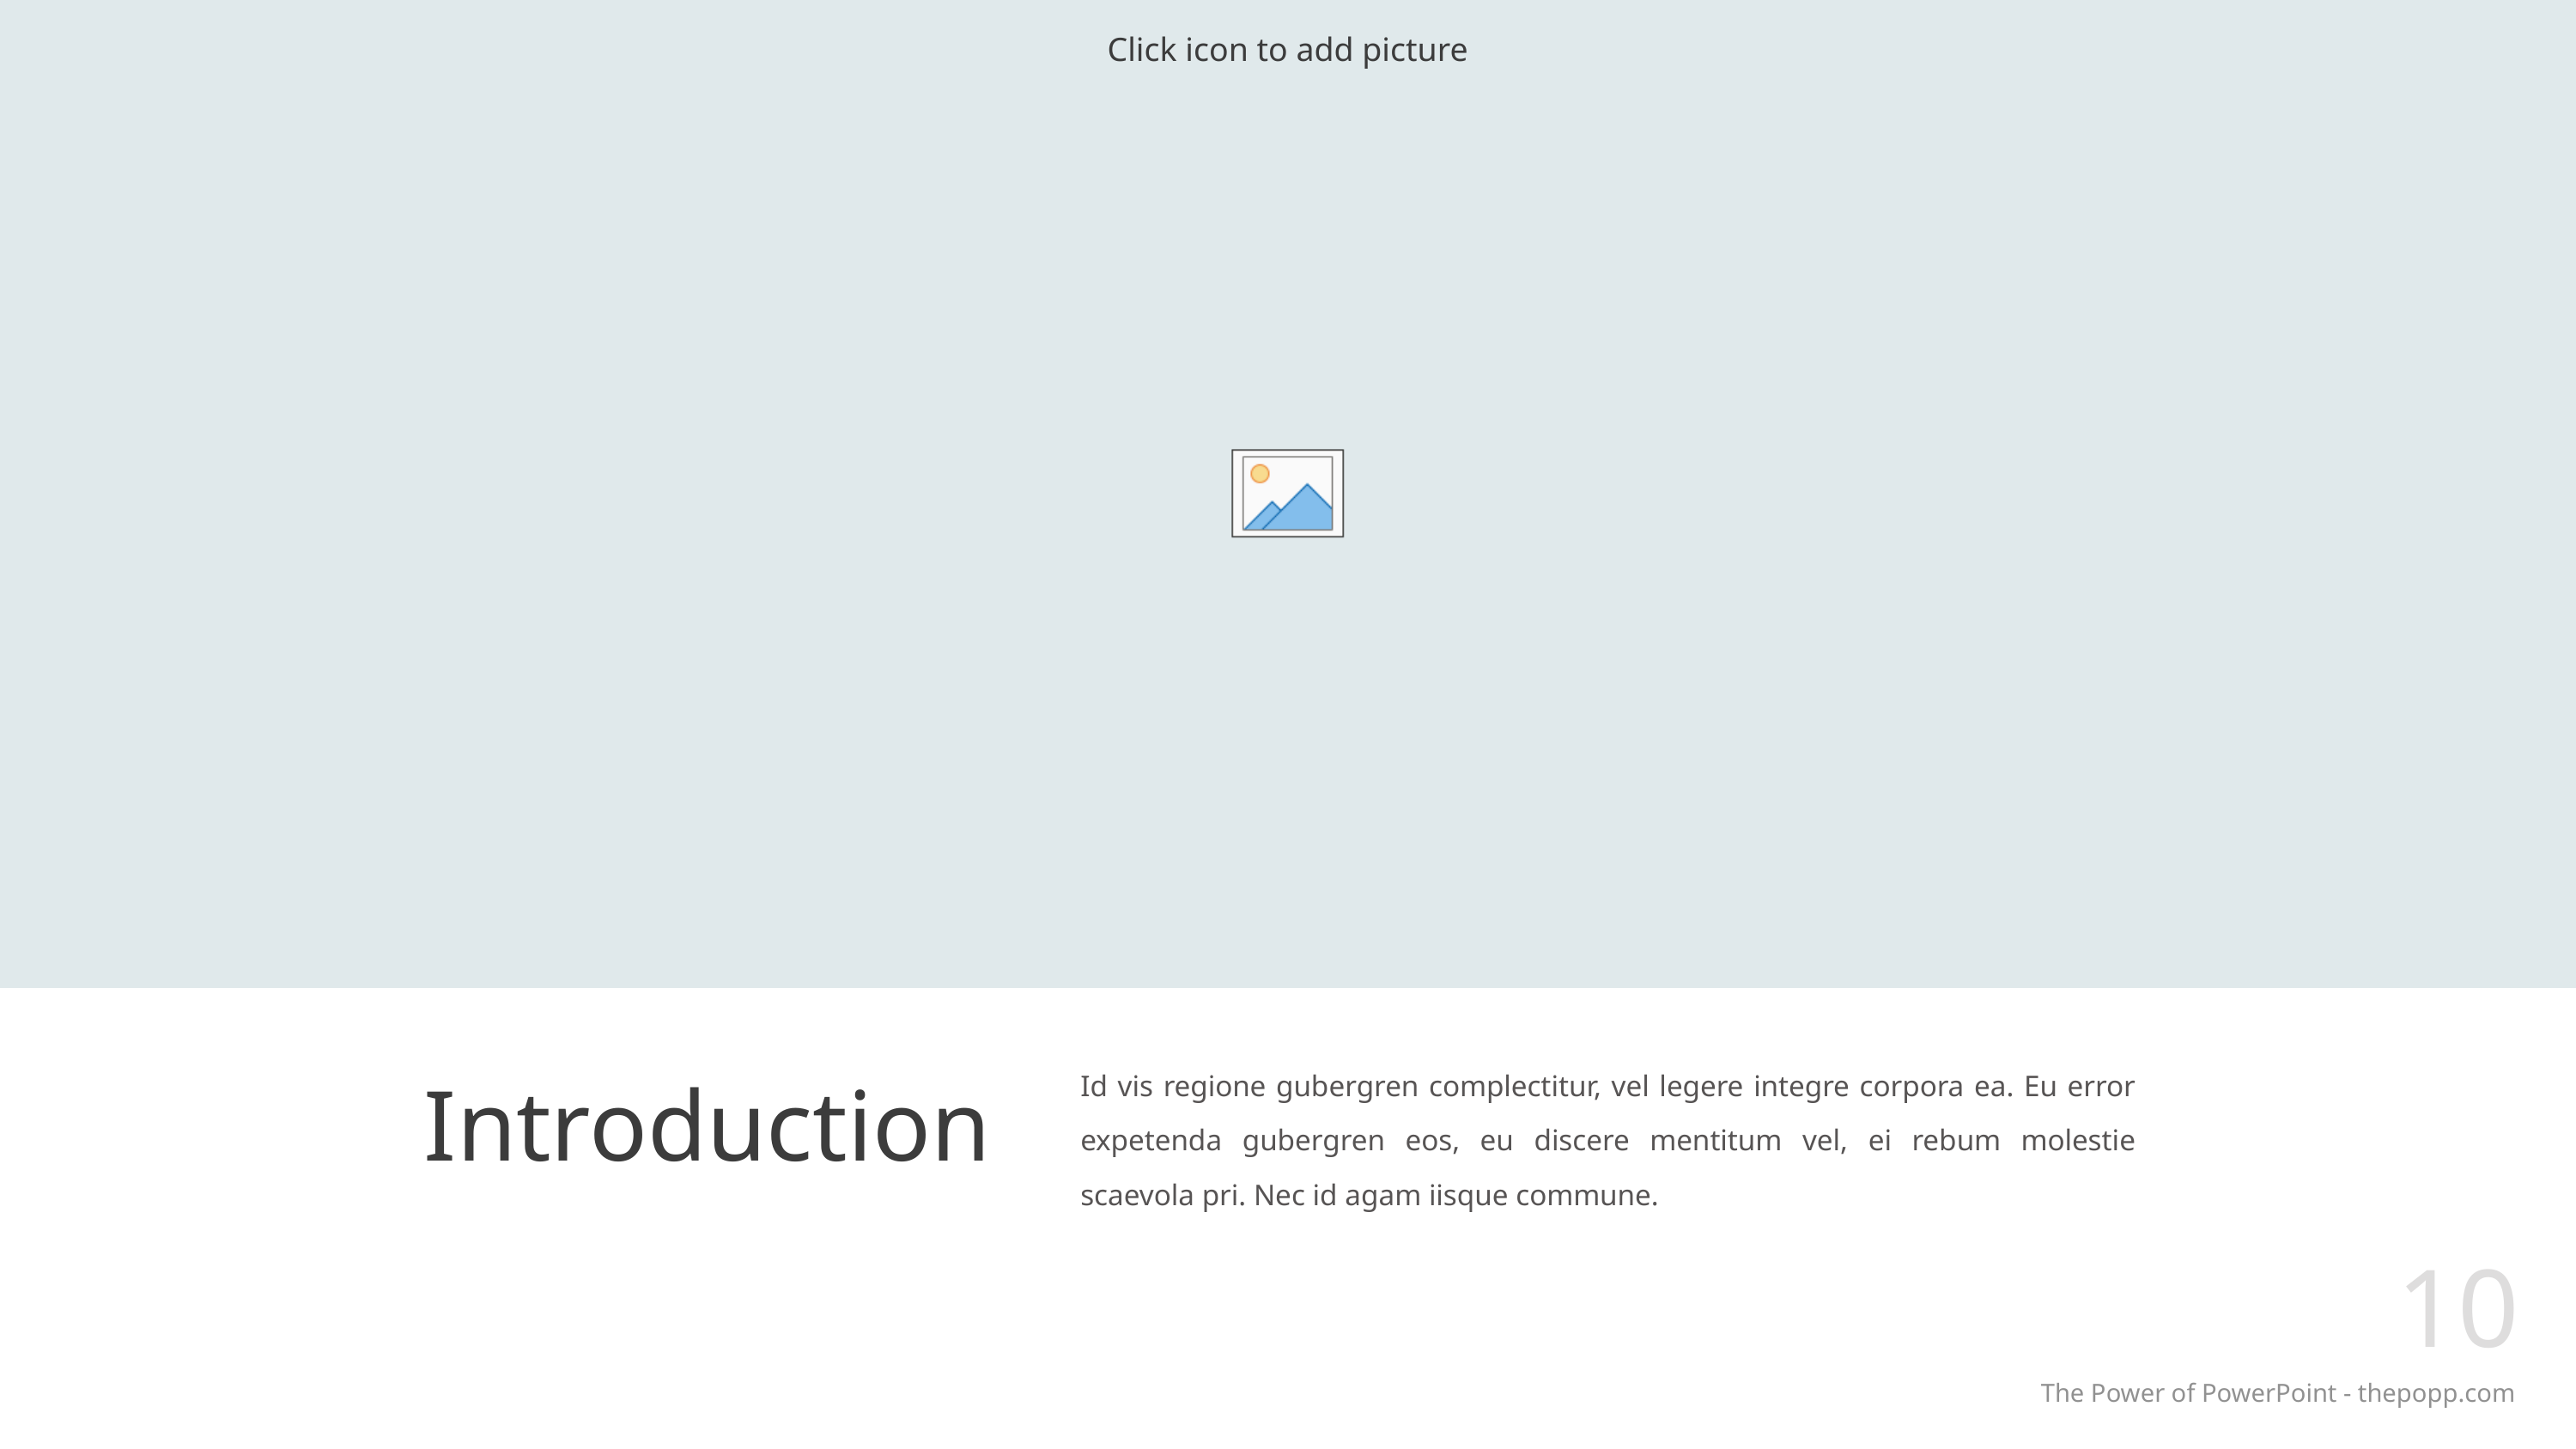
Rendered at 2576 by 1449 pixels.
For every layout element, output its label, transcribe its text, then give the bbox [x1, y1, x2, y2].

list Id vis regione gubergren complectitur, vel legere integre corpora ea. Eu error expetenda gubergren eos, eu discere mentitum vel, ei rebum molestie scaevola pri. Nec id agam iisque commune. [1067, 1012, 2151, 1246]
picture [0, 0, 2576, 988]
footer The Power of PowerPoint - thepopp.com [1573, 1354, 2529, 1432]
title Introduction [197, 1055, 1005, 1204]
slide_number 10 [2150, 1250, 2532, 1393]
